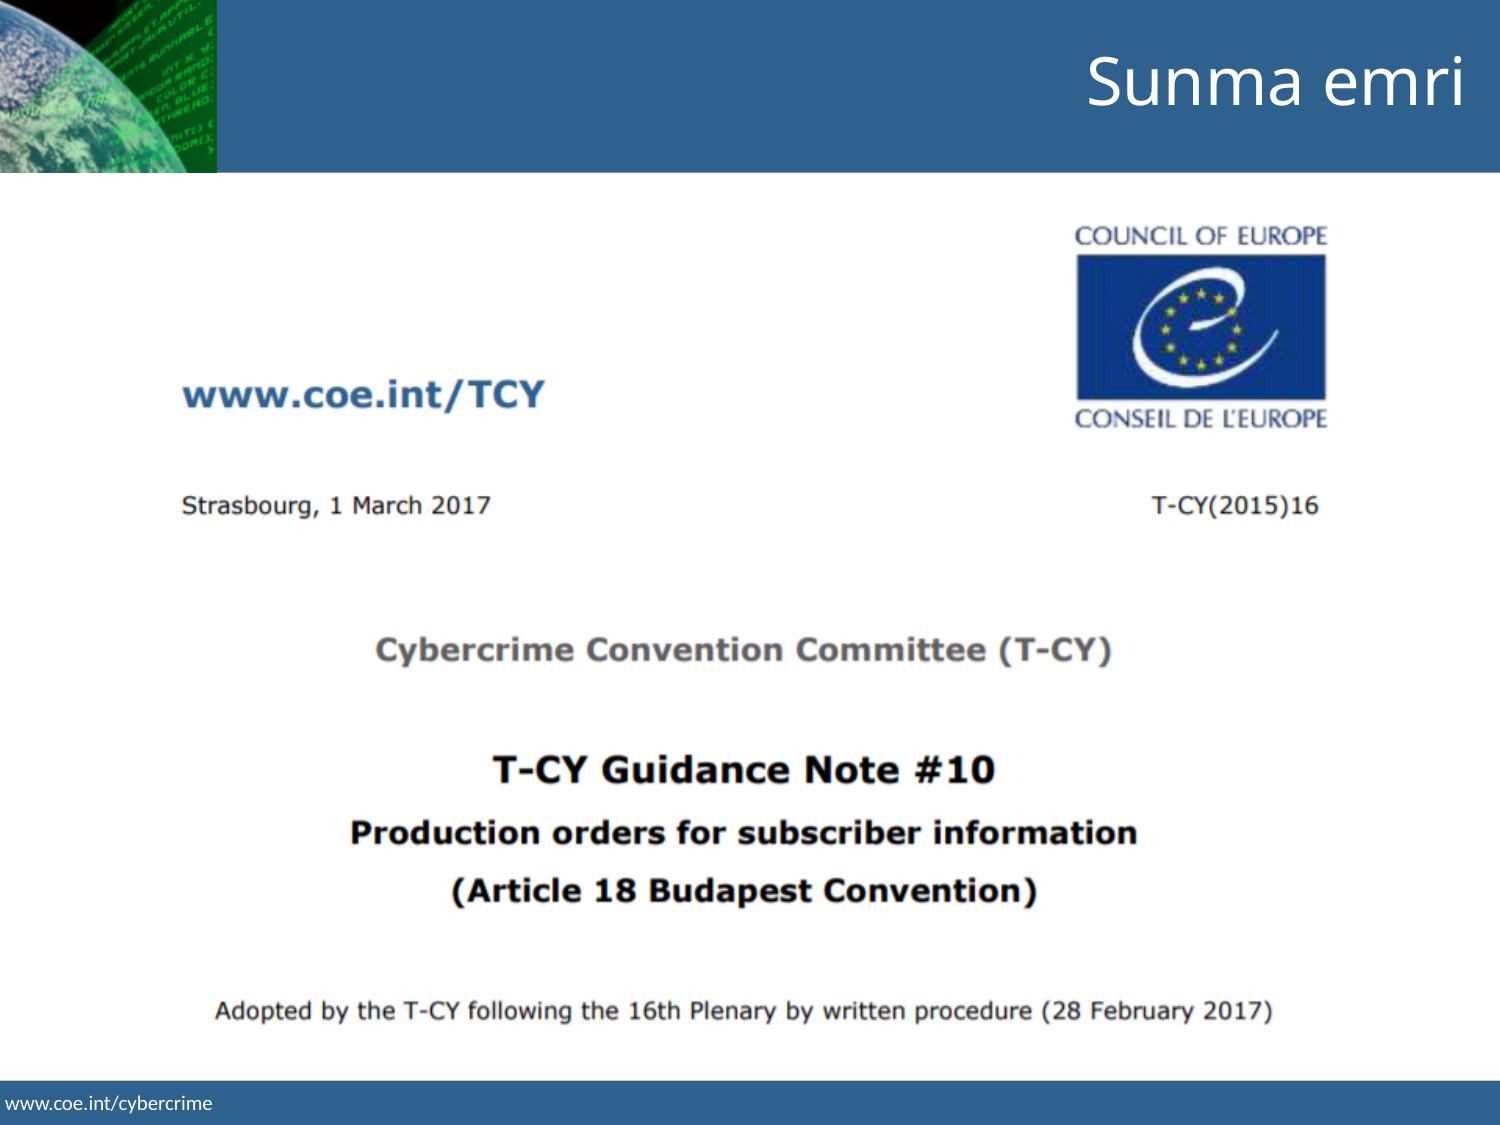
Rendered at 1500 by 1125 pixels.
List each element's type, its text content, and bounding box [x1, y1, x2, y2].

picture [129, 187, 1371, 1061]
text_box Sunma emri [230, 31, 1483, 126]
picture [0, 0, 217, 173]
